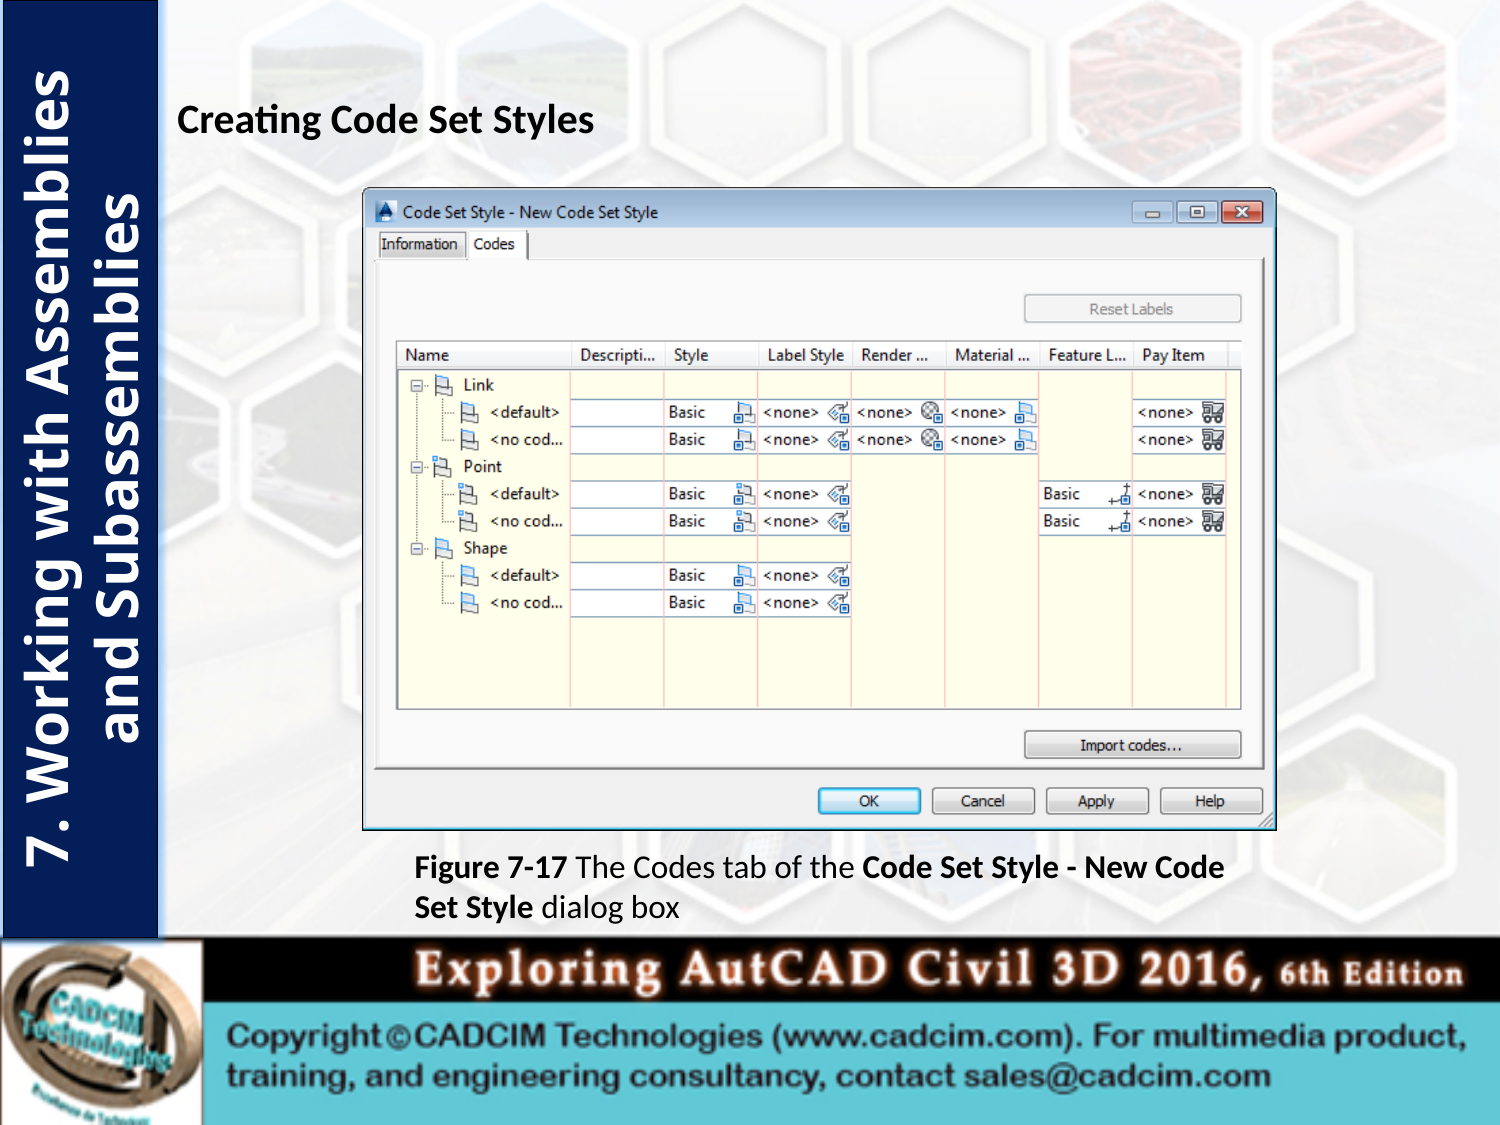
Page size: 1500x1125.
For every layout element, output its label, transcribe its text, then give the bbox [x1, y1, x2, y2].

text_box Creating Code Set Styles [162, 84, 913, 150]
picture [0, 0, 1500, 1125]
text_box Figure 7-17 The Codes tab of the Code Set Style - New Code Set Style dialog box [399, 837, 1288, 933]
